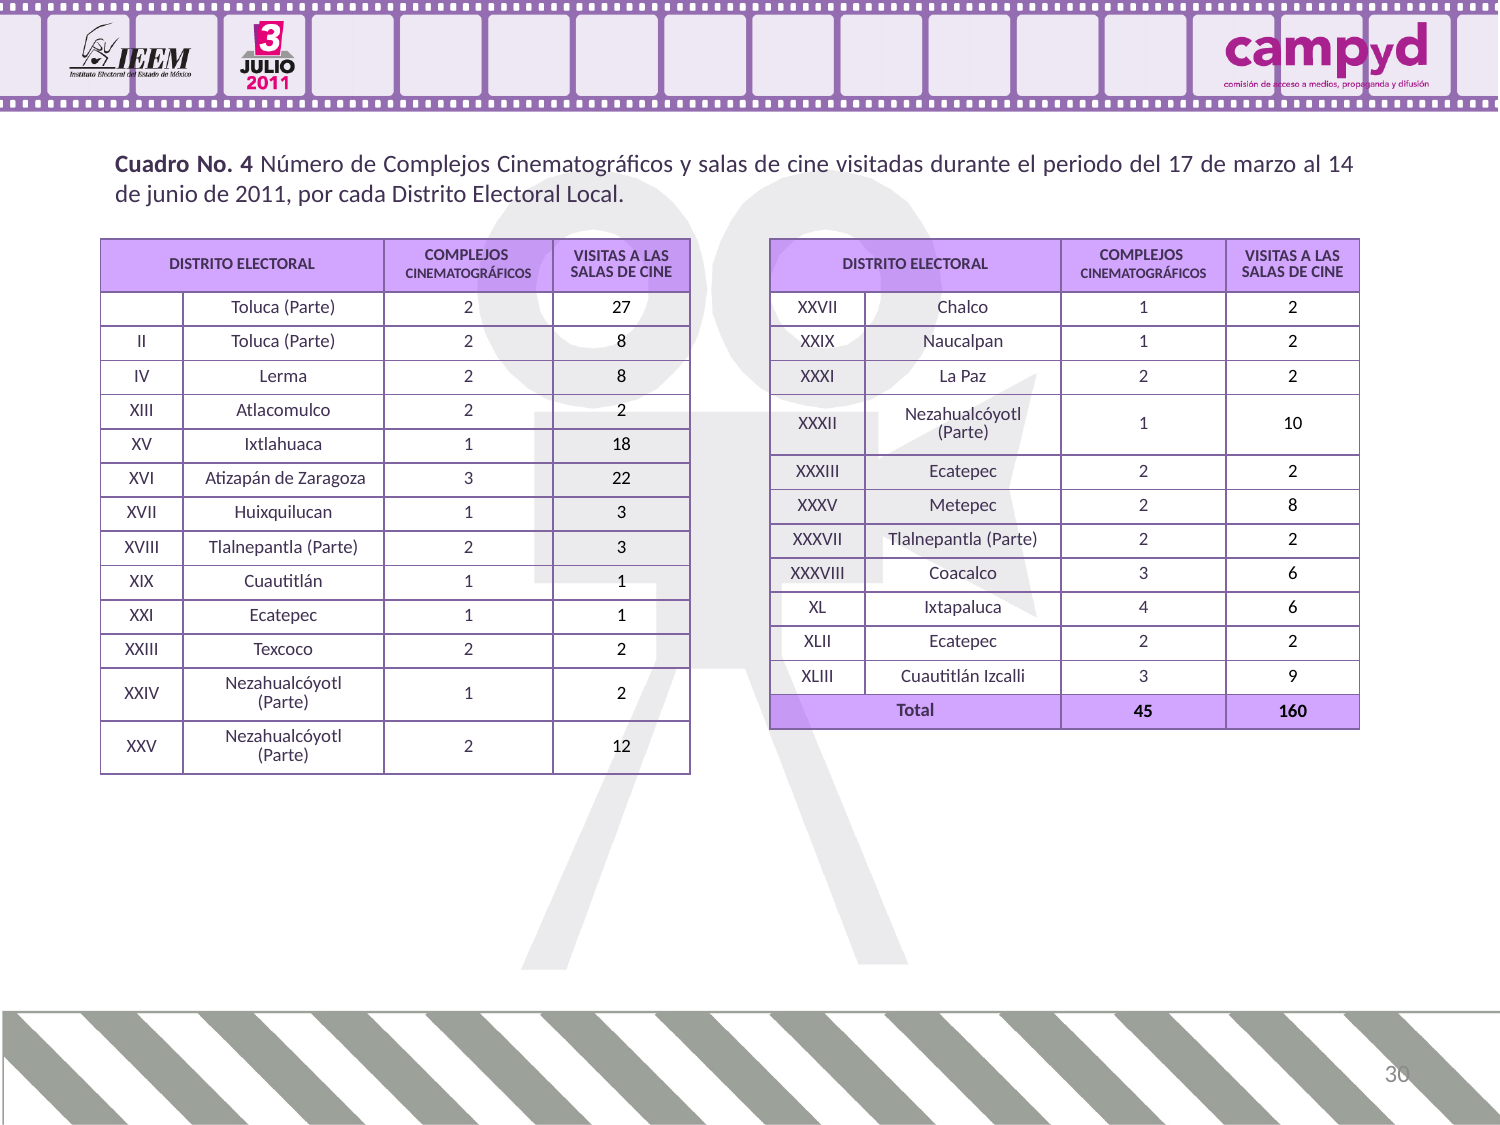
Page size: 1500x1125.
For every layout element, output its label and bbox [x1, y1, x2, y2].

table_cell [866, 593, 1060, 625]
table_cell [771, 525, 864, 557]
table_cell [184, 635, 383, 667]
table_cell [385, 464, 552, 496]
table_cell [1062, 695, 1225, 728]
table_cell [385, 722, 552, 773]
table_header [554, 240, 689, 291]
text_box [100, 139, 1371, 215]
table_cell [1227, 293, 1359, 325]
table_cell [385, 361, 552, 394]
table_cell [1062, 525, 1225, 557]
table_header [1062, 240, 1225, 291]
table_cell [1227, 525, 1359, 557]
table_cell [101, 327, 182, 360]
table_cell [184, 395, 383, 428]
table_cell [101, 722, 182, 773]
table_cell [184, 601, 383, 633]
table_cell [385, 601, 552, 633]
table_cell [101, 601, 182, 633]
table_cell [184, 464, 383, 496]
table_cell [866, 559, 1060, 591]
table_cell [101, 635, 182, 667]
table_cell [771, 395, 864, 454]
table_cell [771, 490, 864, 523]
picture [0, 0, 1500, 1125]
table_header [385, 240, 552, 291]
table_cell [554, 532, 689, 565]
table_cell [184, 361, 383, 394]
table_cell [1227, 361, 1359, 394]
table_cell [771, 627, 864, 660]
table_cell [1062, 293, 1225, 325]
table_cell [1227, 559, 1359, 591]
table_cell [554, 293, 689, 325]
table_cell [184, 430, 383, 462]
table_cell [385, 566, 552, 599]
table_header [1227, 240, 1359, 291]
table_cell [1227, 327, 1359, 360]
table_cell [1062, 395, 1225, 454]
table_cell [1062, 593, 1225, 625]
table_cell [1227, 593, 1359, 625]
table_cell [1062, 490, 1225, 523]
table_cell [101, 293, 182, 325]
slide_number [1074, 1042, 1425, 1103]
table_cell [385, 293, 552, 325]
table_cell [1227, 661, 1359, 694]
table_cell [554, 361, 689, 394]
table_cell [866, 525, 1060, 557]
table_cell [866, 327, 1060, 360]
table_cell [866, 456, 1060, 489]
table_cell [1227, 395, 1359, 454]
table_cell [554, 722, 689, 773]
table_cell [1062, 627, 1225, 660]
table_header [101, 240, 383, 291]
table_cell [771, 456, 864, 489]
table_cell [866, 293, 1060, 325]
table_cell [1062, 327, 1225, 360]
table_cell [184, 293, 383, 325]
table_cell [1227, 627, 1359, 660]
table_cell [184, 532, 383, 565]
table_cell [554, 566, 689, 599]
table_cell [385, 532, 552, 565]
table_header [771, 240, 1060, 291]
table_cell [101, 430, 182, 462]
table_cell [771, 661, 864, 694]
table_cell [771, 559, 864, 591]
table_cell [866, 395, 1060, 454]
table_cell [554, 498, 689, 530]
table_cell [554, 601, 689, 633]
table_cell [385, 395, 552, 428]
table_cell [101, 566, 182, 599]
table_cell [554, 635, 689, 667]
table_cell [771, 293, 864, 325]
table_cell [554, 669, 689, 720]
table_cell [101, 361, 182, 394]
table_cell [554, 327, 689, 360]
table_cell [771, 593, 864, 625]
table_cell [1227, 456, 1359, 489]
table_cell [184, 722, 383, 773]
table_cell [1227, 490, 1359, 523]
table_cell [866, 361, 1060, 394]
table_cell [554, 464, 689, 496]
table_cell [101, 532, 182, 565]
table_cell [101, 498, 182, 530]
table_cell [385, 669, 552, 720]
table_cell [101, 669, 182, 720]
table_cell [554, 430, 689, 462]
table_cell [1062, 559, 1225, 591]
table_cell [184, 669, 383, 720]
table_cell [771, 361, 864, 394]
table_cell [1062, 456, 1225, 489]
table_cell [771, 327, 864, 360]
table_cell [866, 661, 1060, 694]
table_cell [101, 395, 182, 428]
table_cell [866, 627, 1060, 660]
table_cell [1062, 661, 1225, 694]
table_cell [385, 327, 552, 360]
table_cell [1227, 695, 1359, 728]
table_cell [385, 635, 552, 667]
table_cell [385, 498, 552, 530]
table_cell [101, 464, 182, 496]
table_cell [385, 430, 552, 462]
table_cell [771, 695, 1060, 728]
table_cell [184, 498, 383, 530]
table_cell [554, 395, 689, 428]
table_cell [866, 490, 1060, 523]
table_cell [184, 566, 383, 599]
table_cell [184, 327, 383, 360]
table_cell [1062, 361, 1225, 394]
